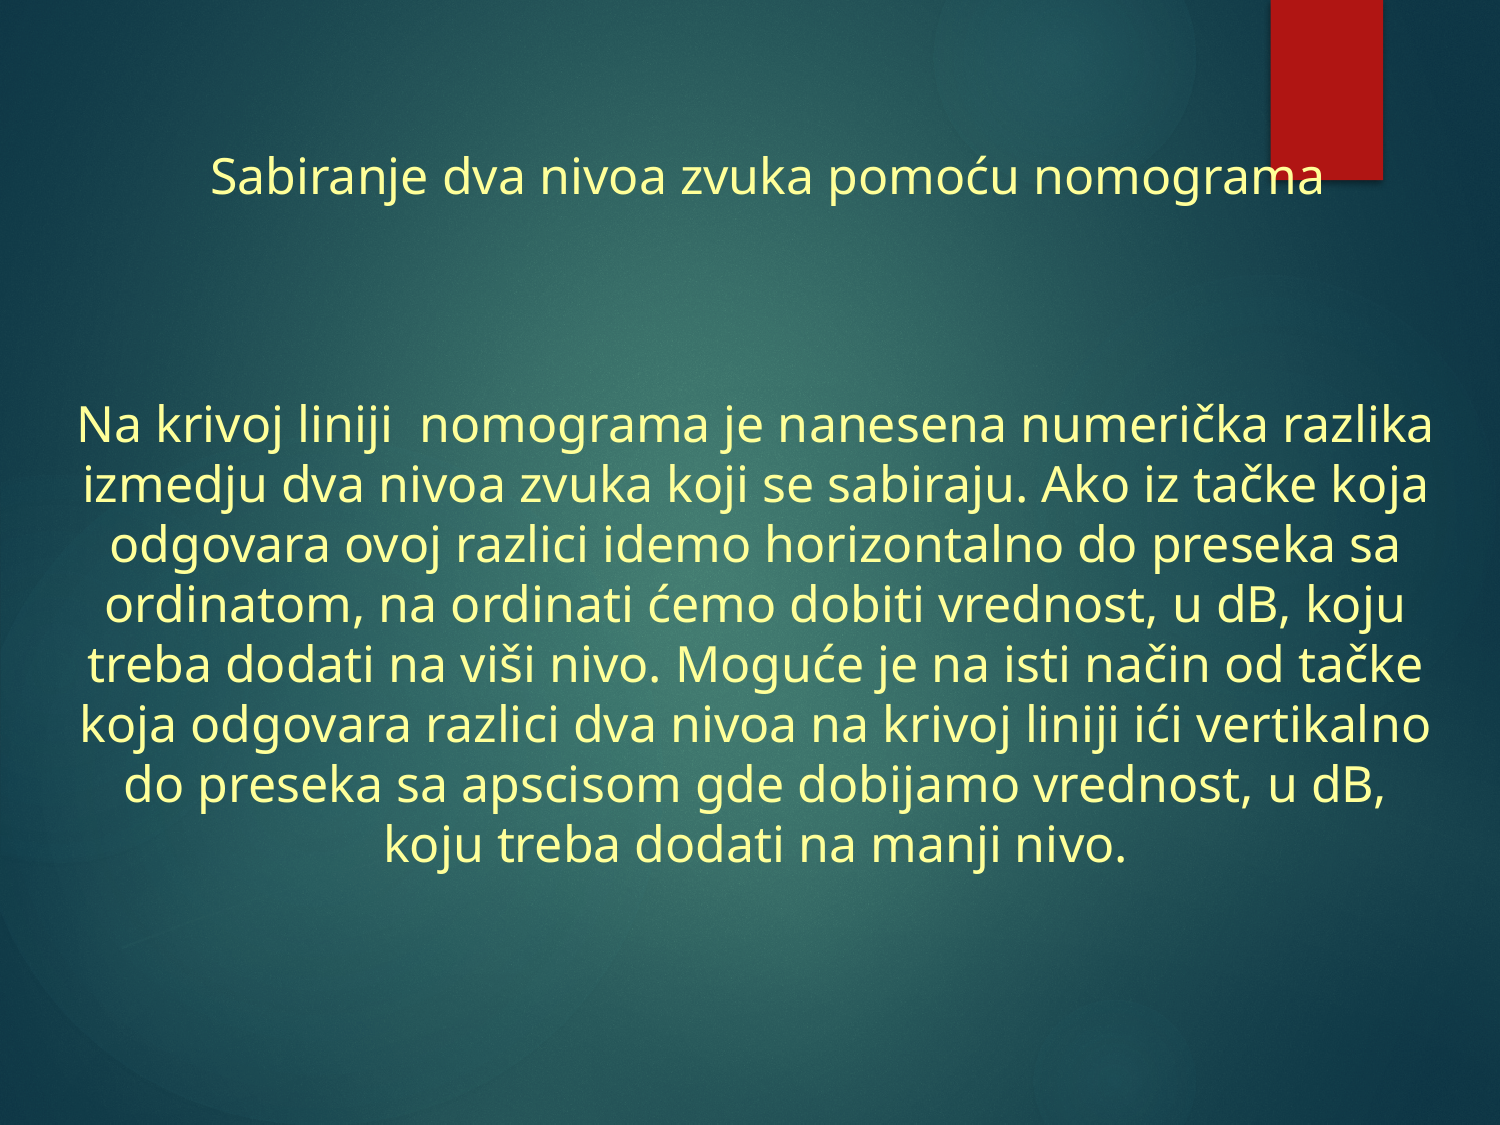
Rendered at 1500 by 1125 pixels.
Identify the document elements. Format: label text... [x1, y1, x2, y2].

text_box Na krivoj liniji nomograma je nanesena numerička razlika izmedju dva nivoa zvuka koji se sabiraju. Ako iz tačke koja odgovara ovoj razlici idemo horizontalno do preseka sa ordinatom, na ordinati ćemo dobiti vrednost, u dB, koju treba dodati na viši nivo. Moguće je na isti način od tačke koja odgovara razlici dva nivoa na krivoj liniji ići vertikalno do preseka sa apscisom gde dobijamo vrednost, u dB, koju treba dodati na manji nivo. [53, 385, 1459, 881]
text_box Sabiranje dva nivoa zvuka pomoću nomograma [171, 137, 1365, 212]
